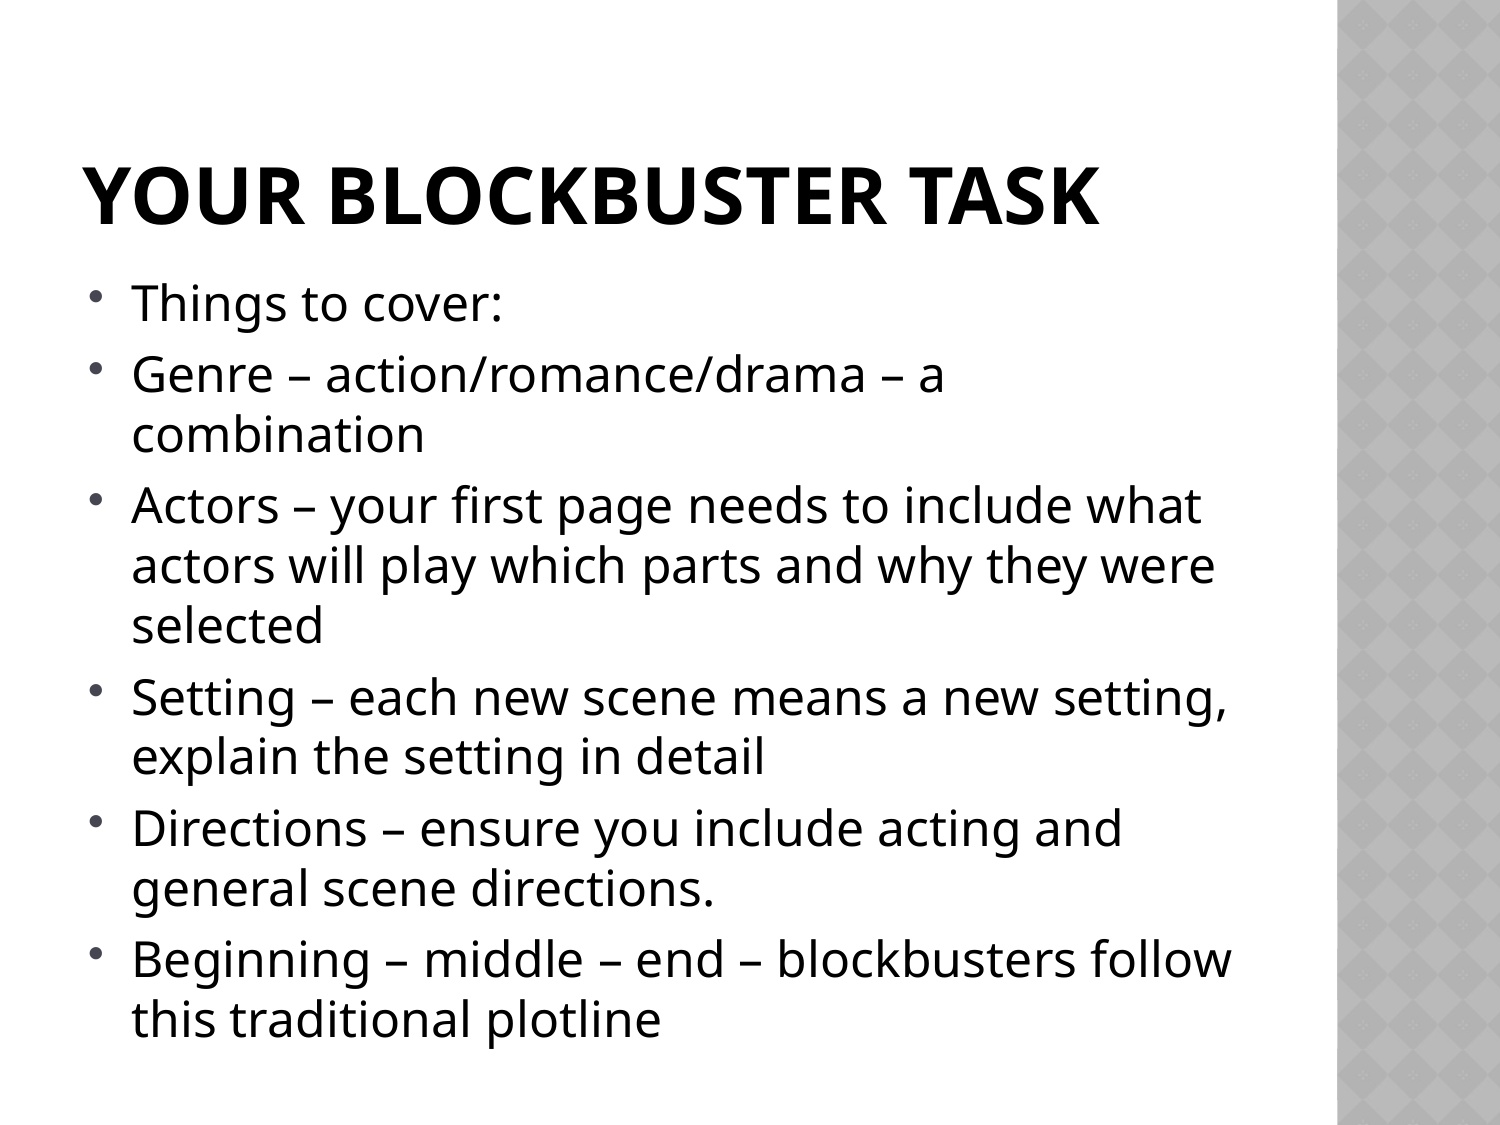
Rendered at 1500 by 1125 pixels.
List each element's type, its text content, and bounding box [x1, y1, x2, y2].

list Things to cover: Genre – action/romance/drama – a combination Actors – your first page needs to include what actors will play which parts and why they were selected Setting – each new scene means a new setting, explain the setting in detail Directions – ensure you include acting and general scene directions. Beginning – middle – end – blockbusters follow this traditional plotline [75, 264, 1263, 1059]
title Your blockbuster task [75, 52, 1263, 240]
